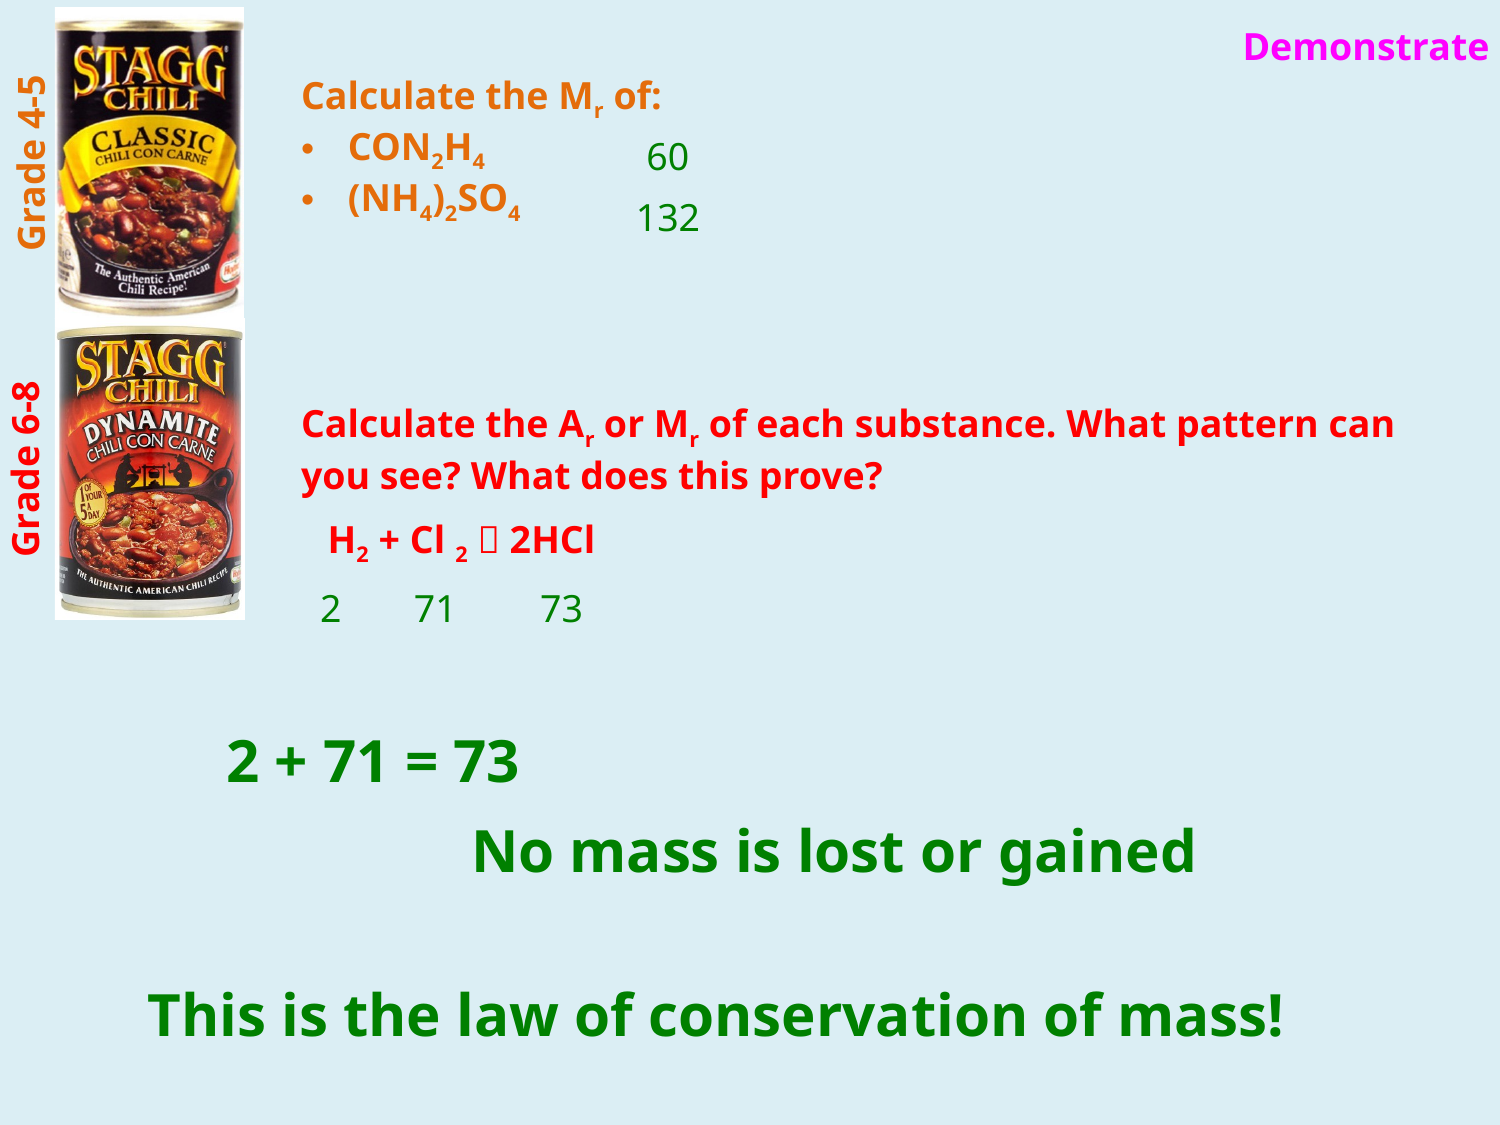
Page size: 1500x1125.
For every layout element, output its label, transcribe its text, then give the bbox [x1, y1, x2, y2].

text_box Grade 4-5 [0, 59, 49, 267]
picture [54, 6, 246, 620]
text_box 60 [631, 125, 705, 186]
text_box Grade 6-8 [0, 365, 49, 573]
text_box 132 [621, 186, 715, 247]
text_box 71 [399, 578, 472, 638]
text_box Demonstrate [1227, 15, 1500, 75]
text_box This is the law of conservation of mass! [132, 970, 1300, 1056]
text_box Calculate the Ar or Mr of each substance. What pattern can you see? What does this prove? [286, 393, 1421, 594]
text_box 73 [525, 577, 598, 638]
text_box No mass is lost or gained [456, 806, 1213, 892]
text_box Calculate the Mr of: CON2H4 (NH4)2SO4 [286, 64, 1421, 233]
text_box 2 + 71 = 73 [211, 716, 536, 802]
text_box H2 + Cl 2  2HCl [312, 508, 621, 575]
text_box 2 [305, 577, 357, 638]
